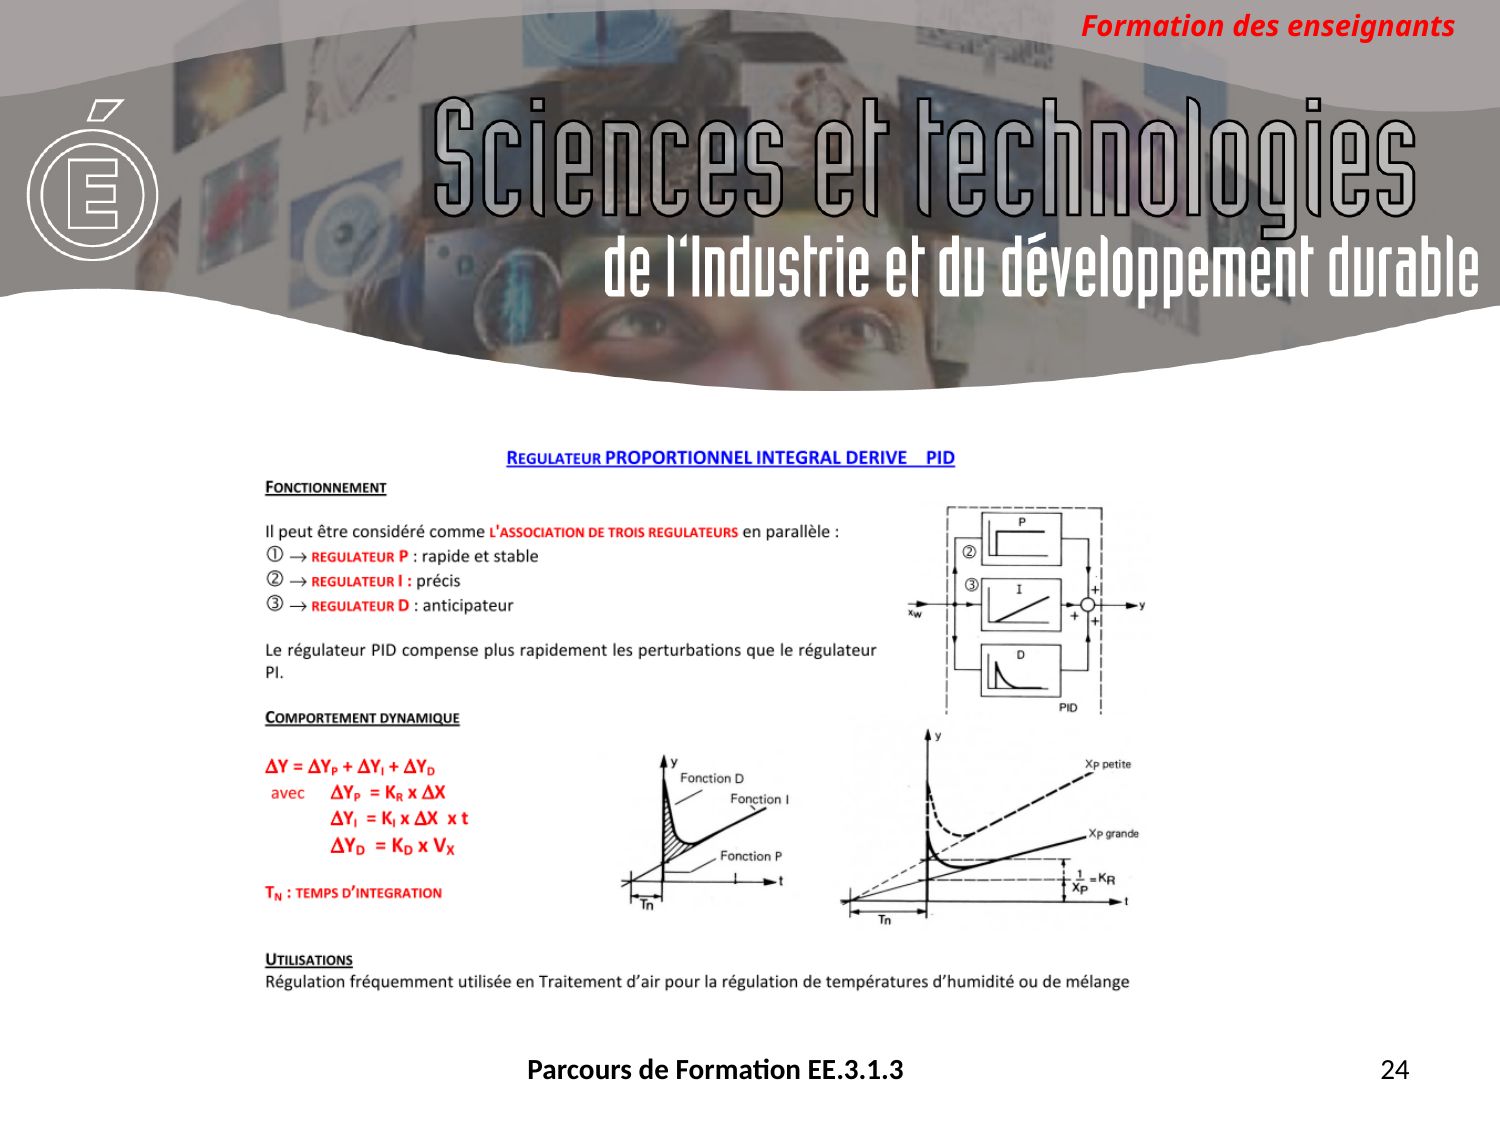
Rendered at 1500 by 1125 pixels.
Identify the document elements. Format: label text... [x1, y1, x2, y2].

footer Parcours de Formation EE.3.1.3 [512, 1042, 1075, 1103]
picture [248, 432, 1199, 1029]
picture [0, 0, 1500, 400]
slide_number 24 [1075, 1042, 1425, 1103]
